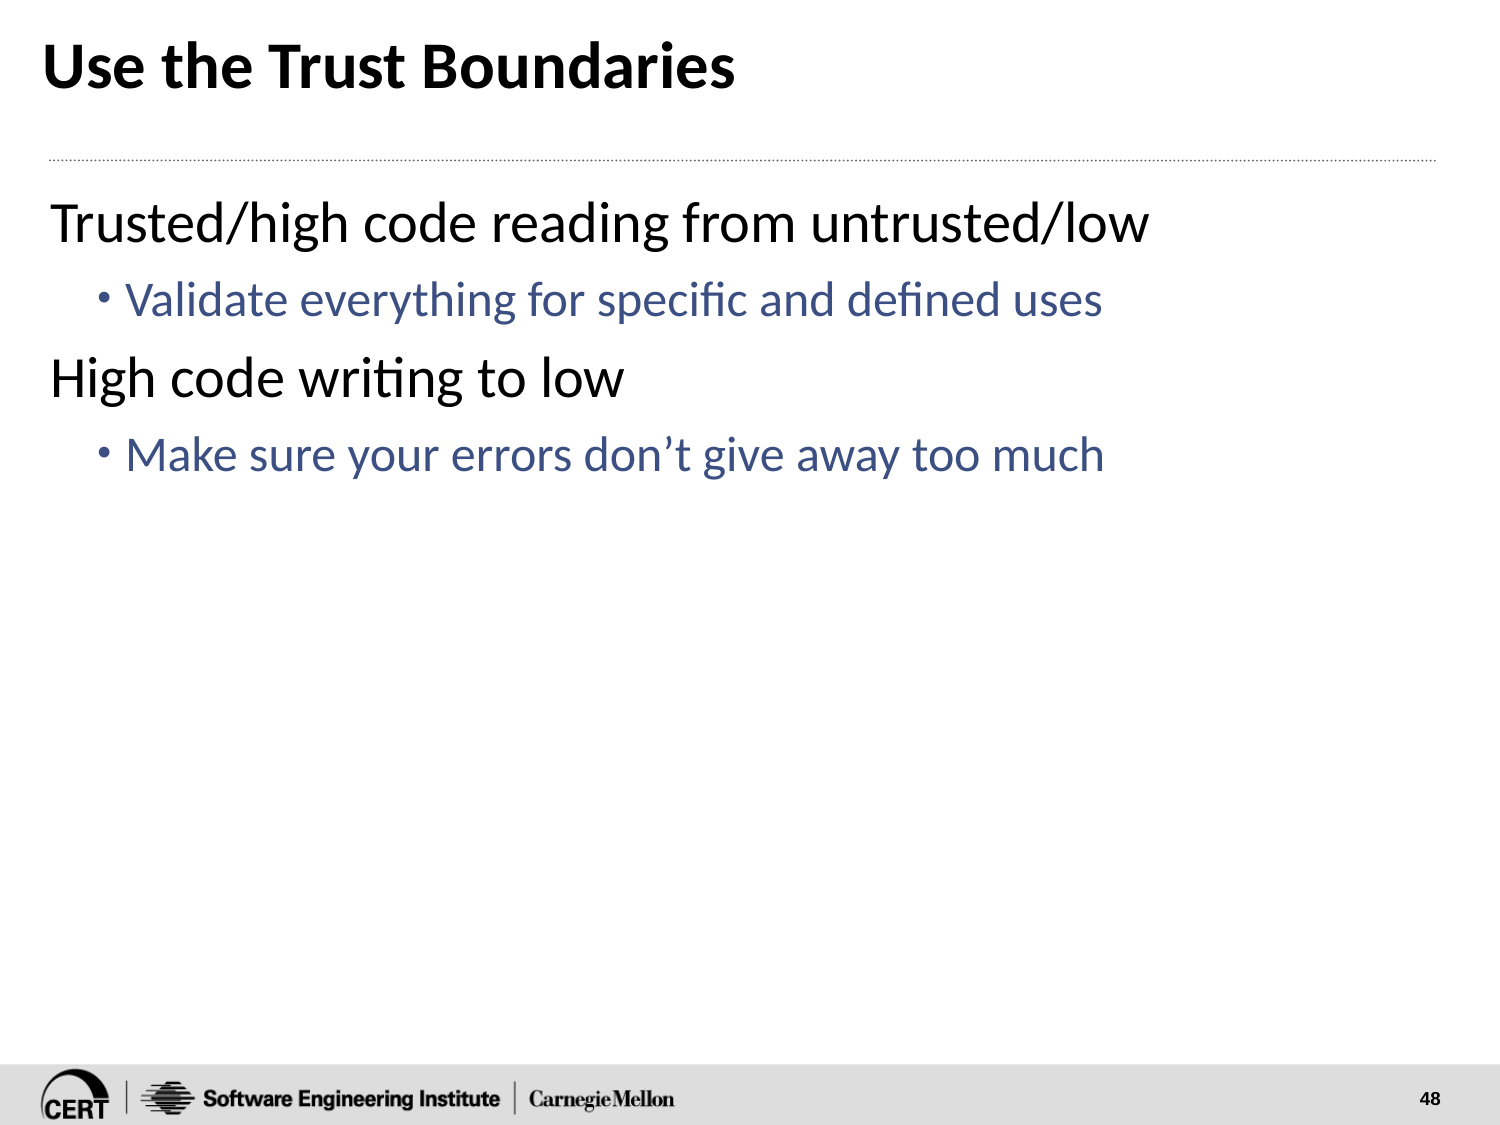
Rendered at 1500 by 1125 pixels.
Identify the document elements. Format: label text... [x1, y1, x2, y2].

list Trusted/high code reading from untrusted/low Validate everything for specific and defined uses High code writing to low Make sure your errors don’t give away too much [49, 187, 1438, 1001]
title Use the Trust Boundaries [42, 37, 1434, 155]
picture [24, 1065, 688, 1125]
